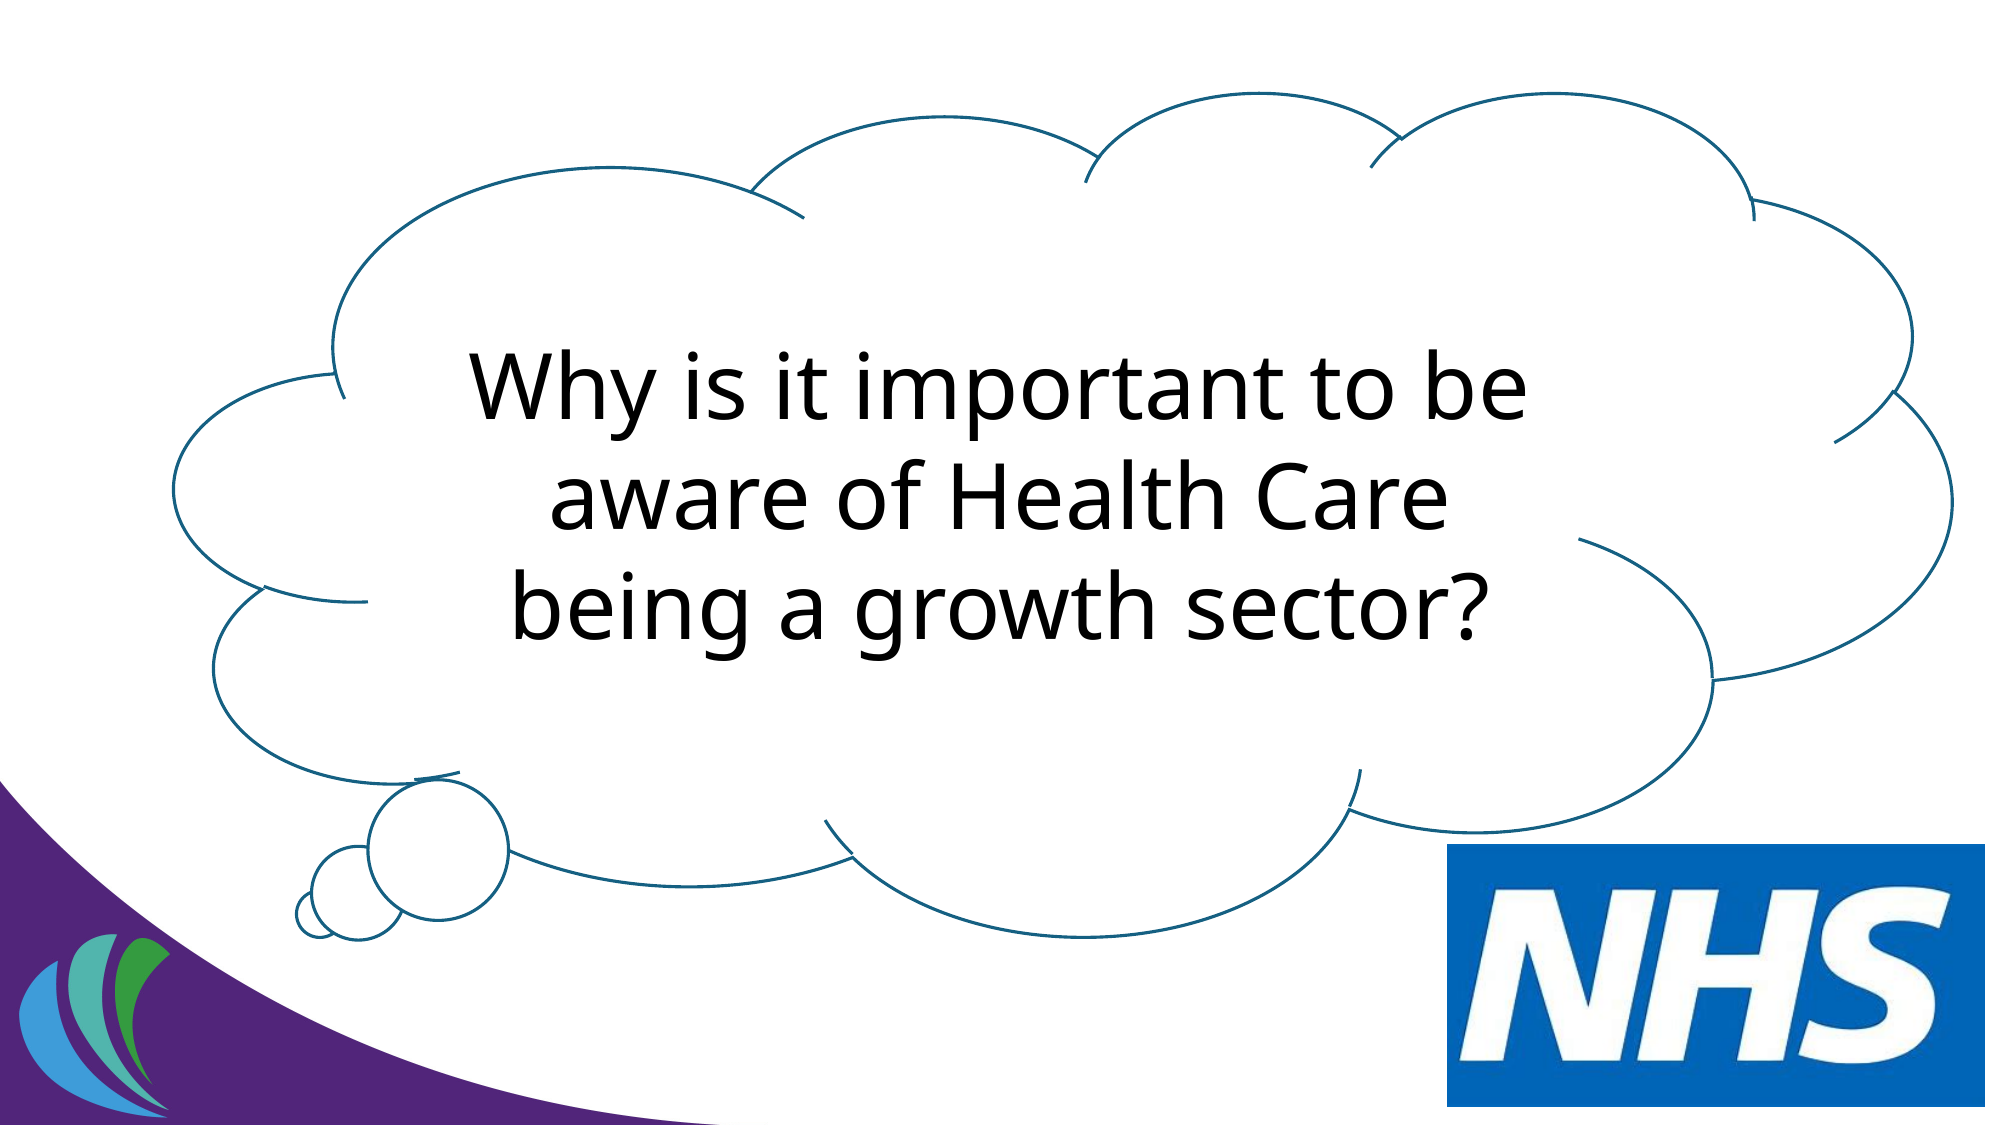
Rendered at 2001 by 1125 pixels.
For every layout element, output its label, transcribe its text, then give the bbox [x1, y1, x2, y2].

text_box Why is it important to be aware of Health Care being a growth sector? [171, 91, 1954, 942]
picture [0, 1, 2000, 1125]
